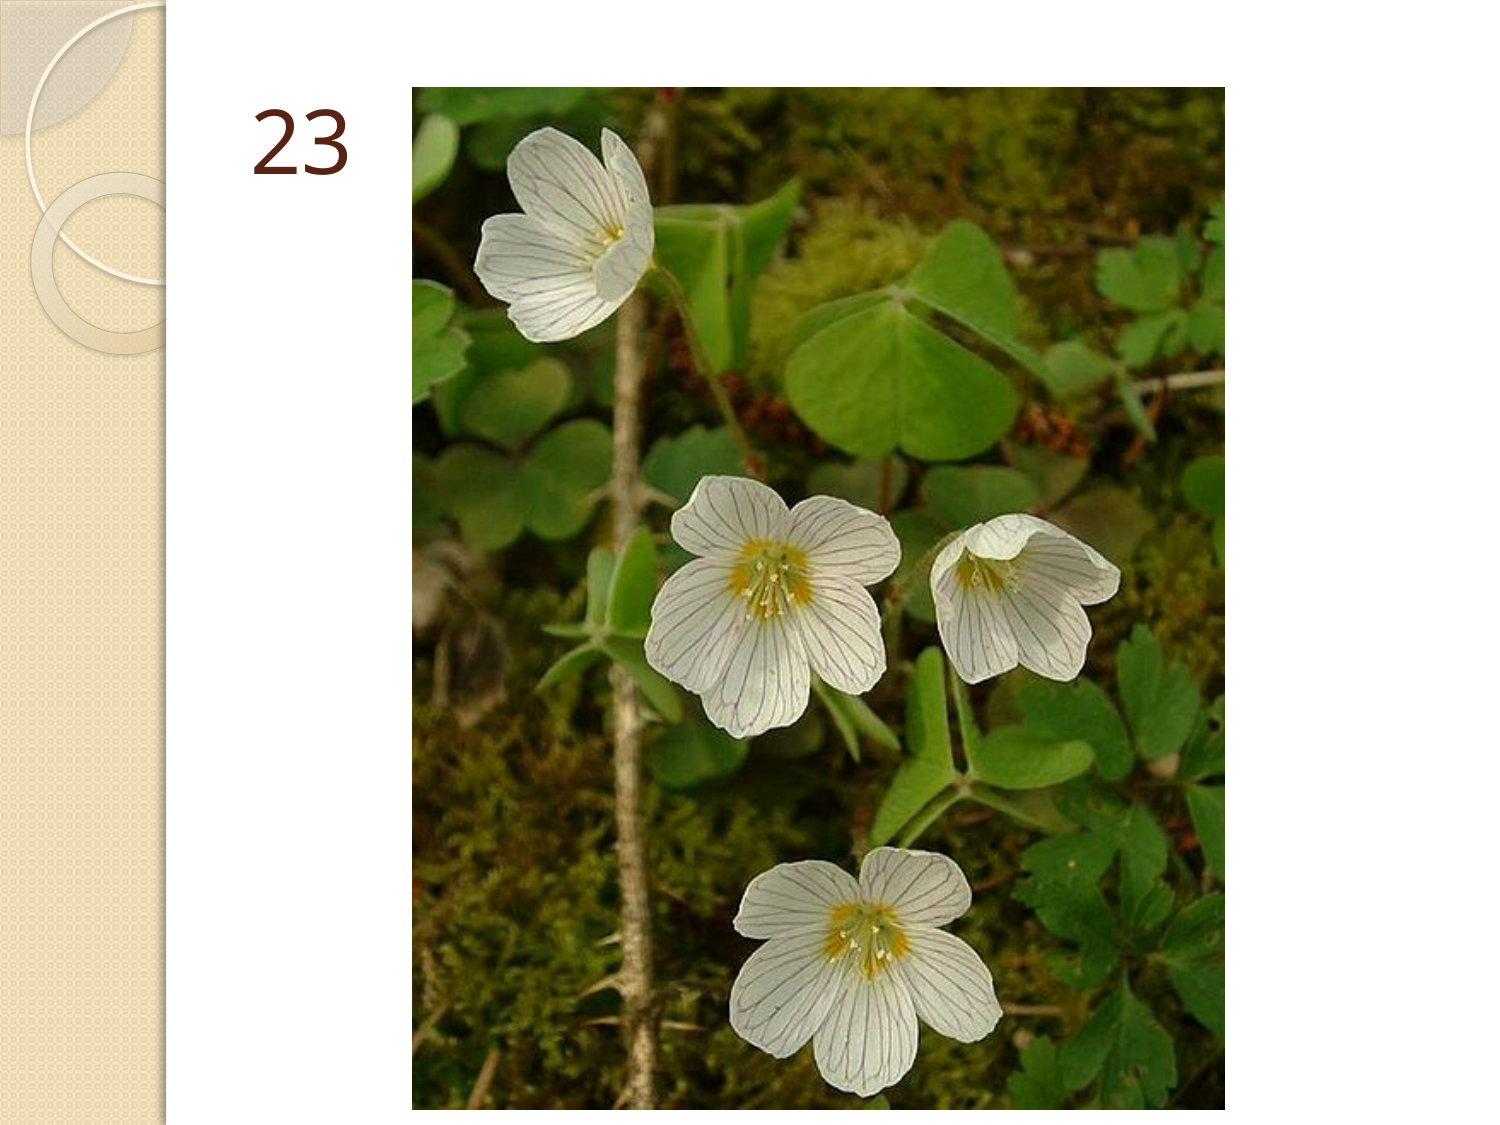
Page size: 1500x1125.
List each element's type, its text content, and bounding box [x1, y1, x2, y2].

picture [412, 87, 1226, 1111]
title 23 [235, 45, 1466, 233]
